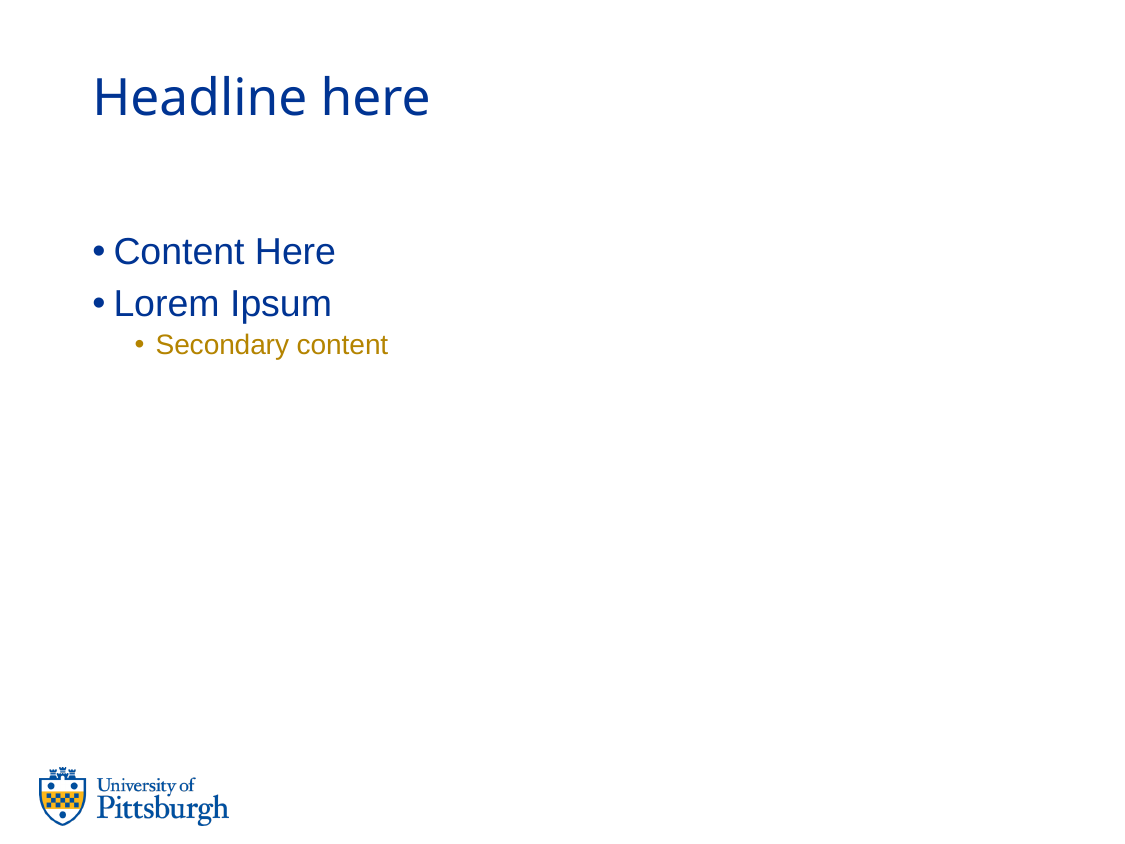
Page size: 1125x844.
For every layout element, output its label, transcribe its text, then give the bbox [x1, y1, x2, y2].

title Headline here [77, 63, 1048, 208]
list Content Here Lorem Ipsum Secondary content [77, 224, 1048, 760]
picture [39, 767, 229, 826]
